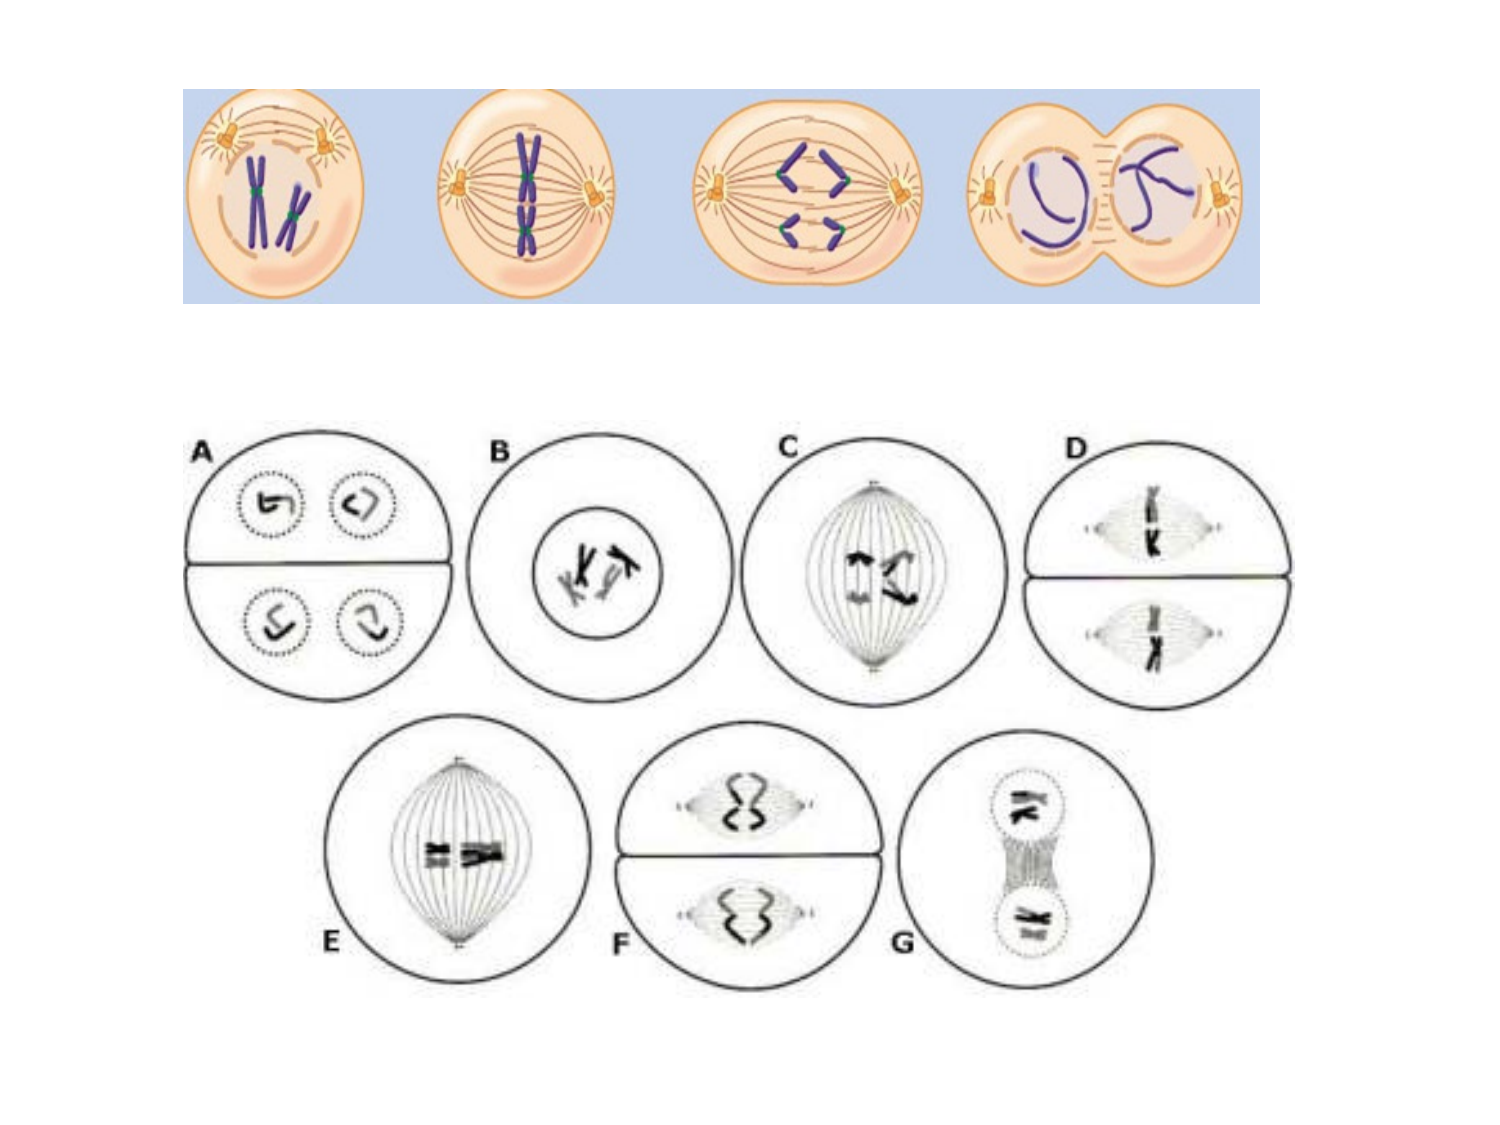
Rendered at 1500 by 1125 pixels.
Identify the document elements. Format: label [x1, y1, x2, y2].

picture [182, 89, 1260, 305]
picture [182, 420, 1296, 998]
